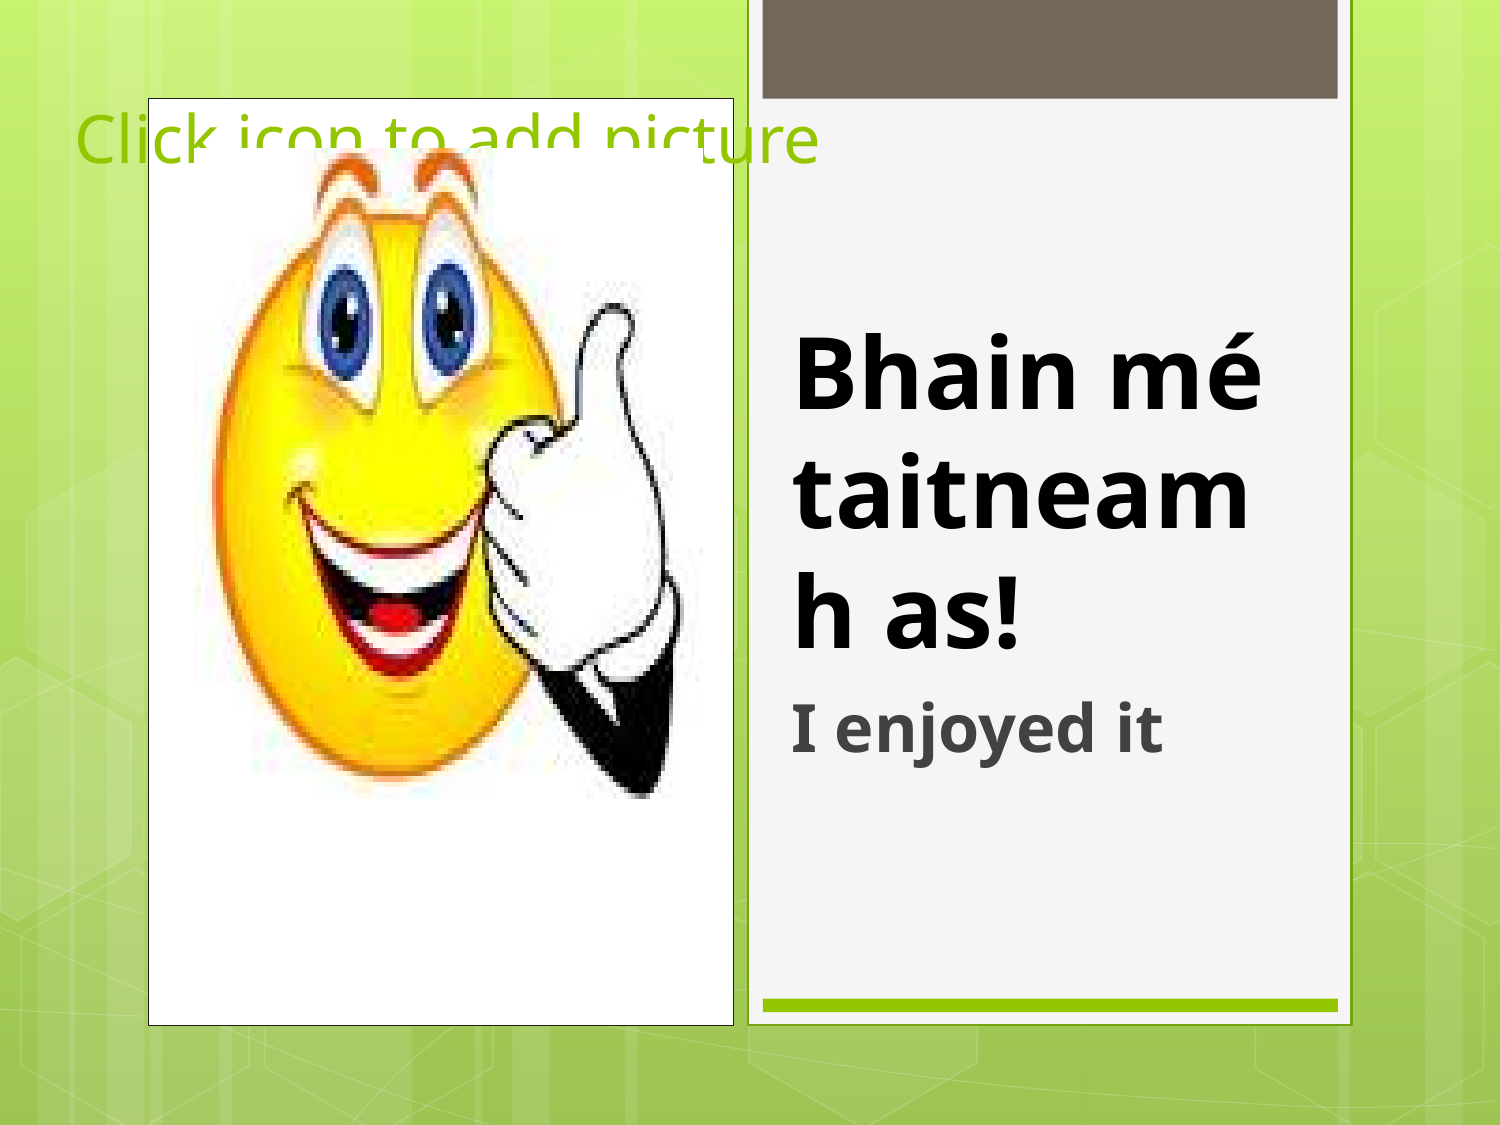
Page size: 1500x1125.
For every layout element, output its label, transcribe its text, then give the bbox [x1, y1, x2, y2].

picture [172, 89, 725, 988]
list I enjoyed it [776, 678, 1319, 928]
title Bhain mé taitneamh as! [776, 436, 1319, 677]
